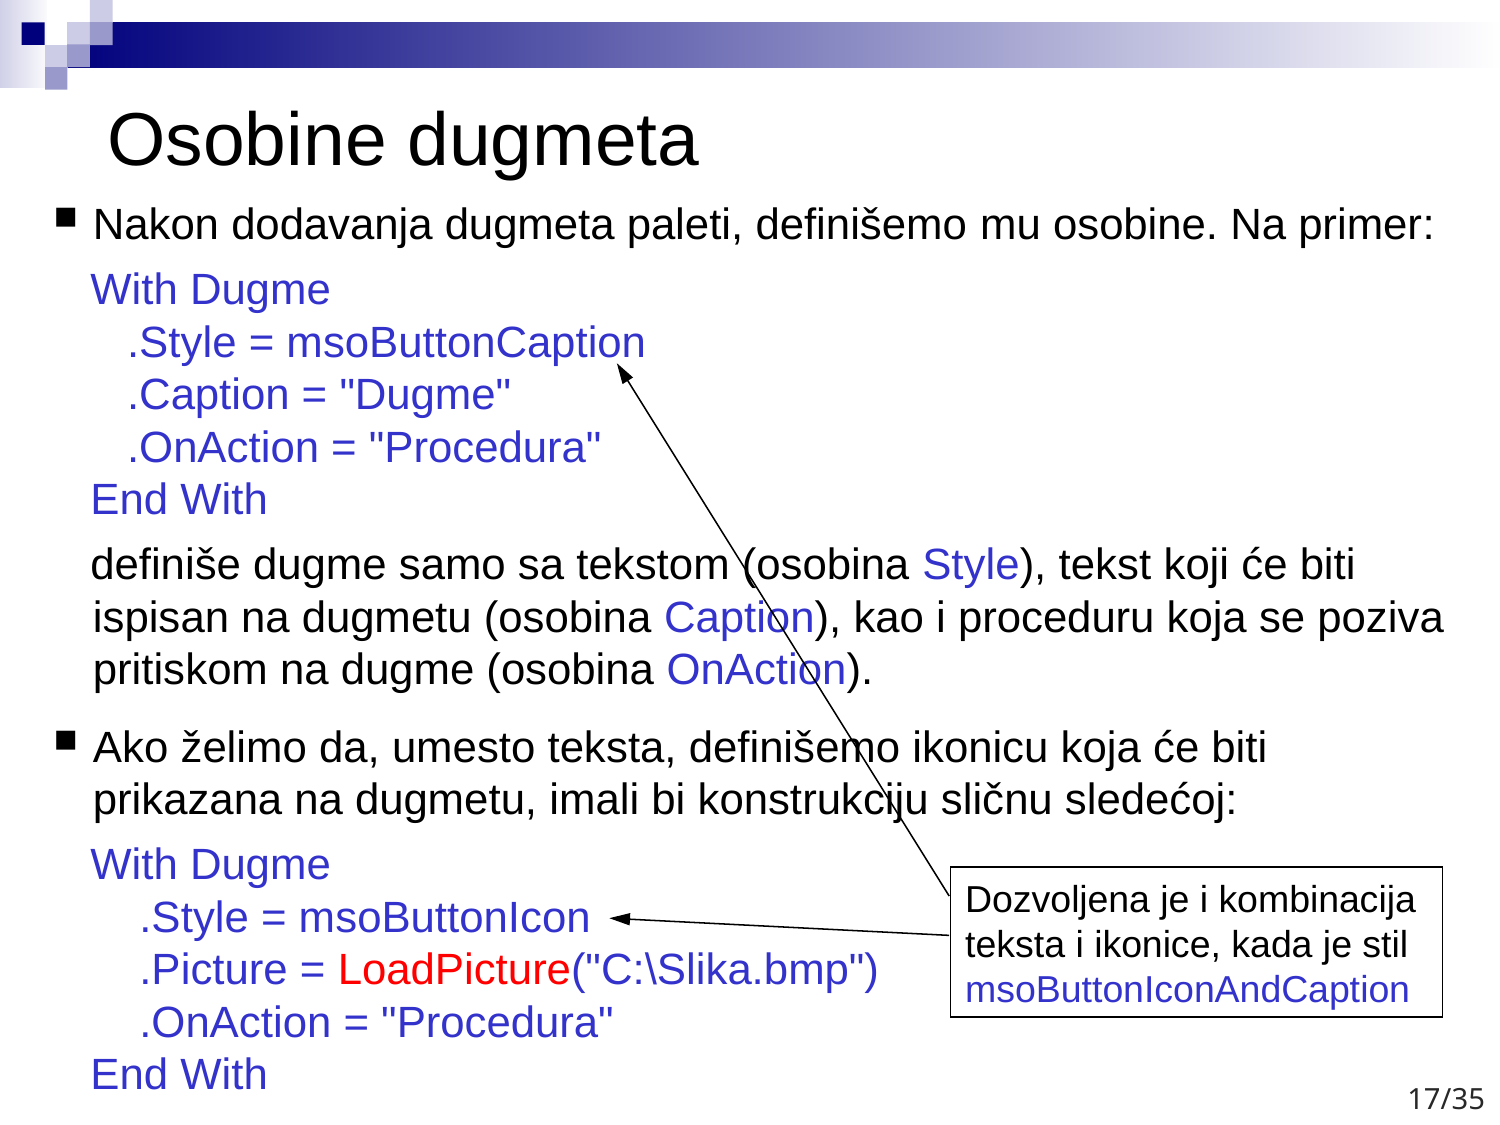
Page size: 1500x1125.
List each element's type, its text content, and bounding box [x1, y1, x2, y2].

title Osobine dugmeta [92, 75, 739, 188]
text_box [616, 363, 950, 897]
text_box 17/35 [1374, 1072, 1500, 1123]
text_box [609, 913, 950, 936]
list Nakon dodavanja dugmeta paleti, definišemo mu osobine. Na primer: With Dugme .Style = msoButtonCaption .Caption = "Dugme" .OnAction = "Procedura" End With definiše dugme samo sa tekstom (osobina Style), tekst koji će biti ispisan na dugmetu (osobina Caption), kao i proceduru koja se poziva pritiskom na dugme (osobina OnAction). Ako želimo da, umesto teksta, definišemo ikonicu koja će biti prikazana na dugmetu, imali bi konstrukciju sličnu sledećoj: With Dugme .Style = msoButtonIcon .Picture = LoadPicture("C:\Slika.bmp") .OnAction = "Procedura" End With [44, 188, 1465, 1103]
text_box Dozvoljena je i kombinacija teksta i ikonice, kada je stil msoButtonIconAndCaption [950, 867, 1443, 1017]
